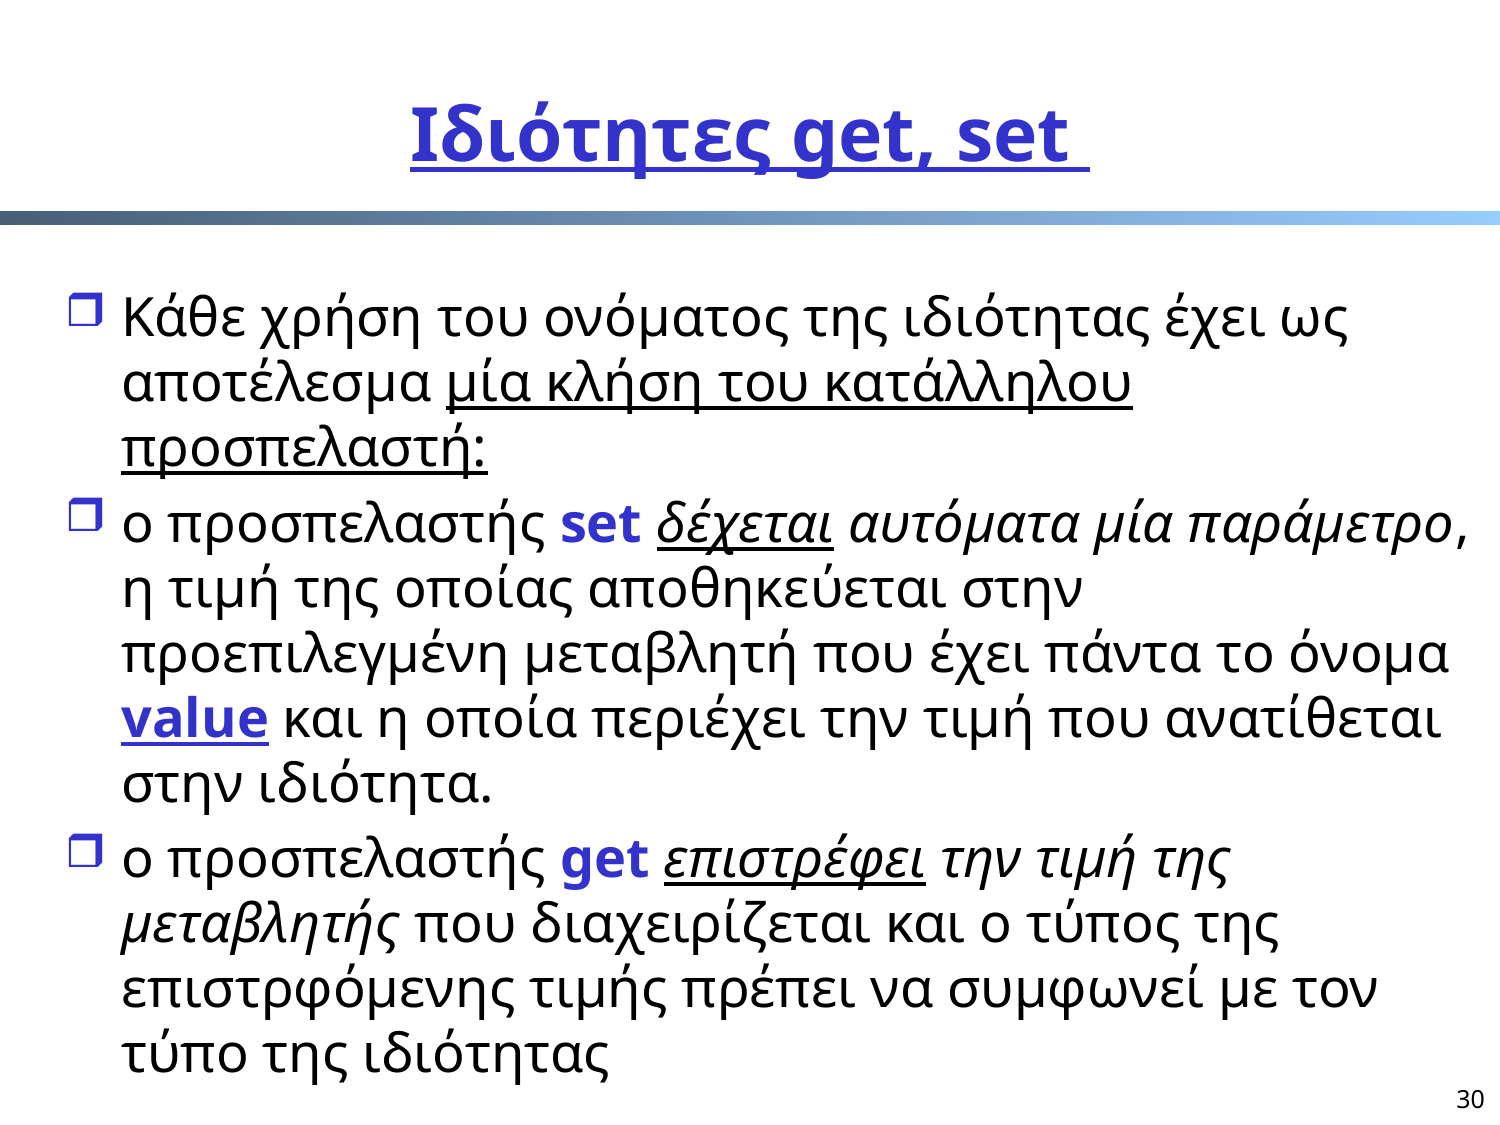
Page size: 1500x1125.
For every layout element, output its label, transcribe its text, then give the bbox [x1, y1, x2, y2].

title Ιδιότητες get, set [0, 37, 1500, 225]
slide_number 30 [1150, 1049, 1500, 1125]
list Κάθε χρήση του ονόματος της ιδιότητας έχει ως αποτέλεσμα μία κλήση του κατάλληλου προσπελαστή: ο προσπελαστής set δέχεται αυτόματα μία παράμετρο, η τιμή της οποίας αποθηκεύεται στην προεπιλεγμένη μεταβλητή που έχει πάντα το όνομα value και η οποία περιέχει την τιμή που ανατίθεται στην ιδιότητα. ο προσπελαστής get επιστρέφει την τιμή της μεταβλητής που διαχειρίζεται και ο τύπος της επιστρφόμενης τιμής πρέπει να συμφωνεί με τον τύπο της ιδιότητας [50, 275, 1500, 938]
